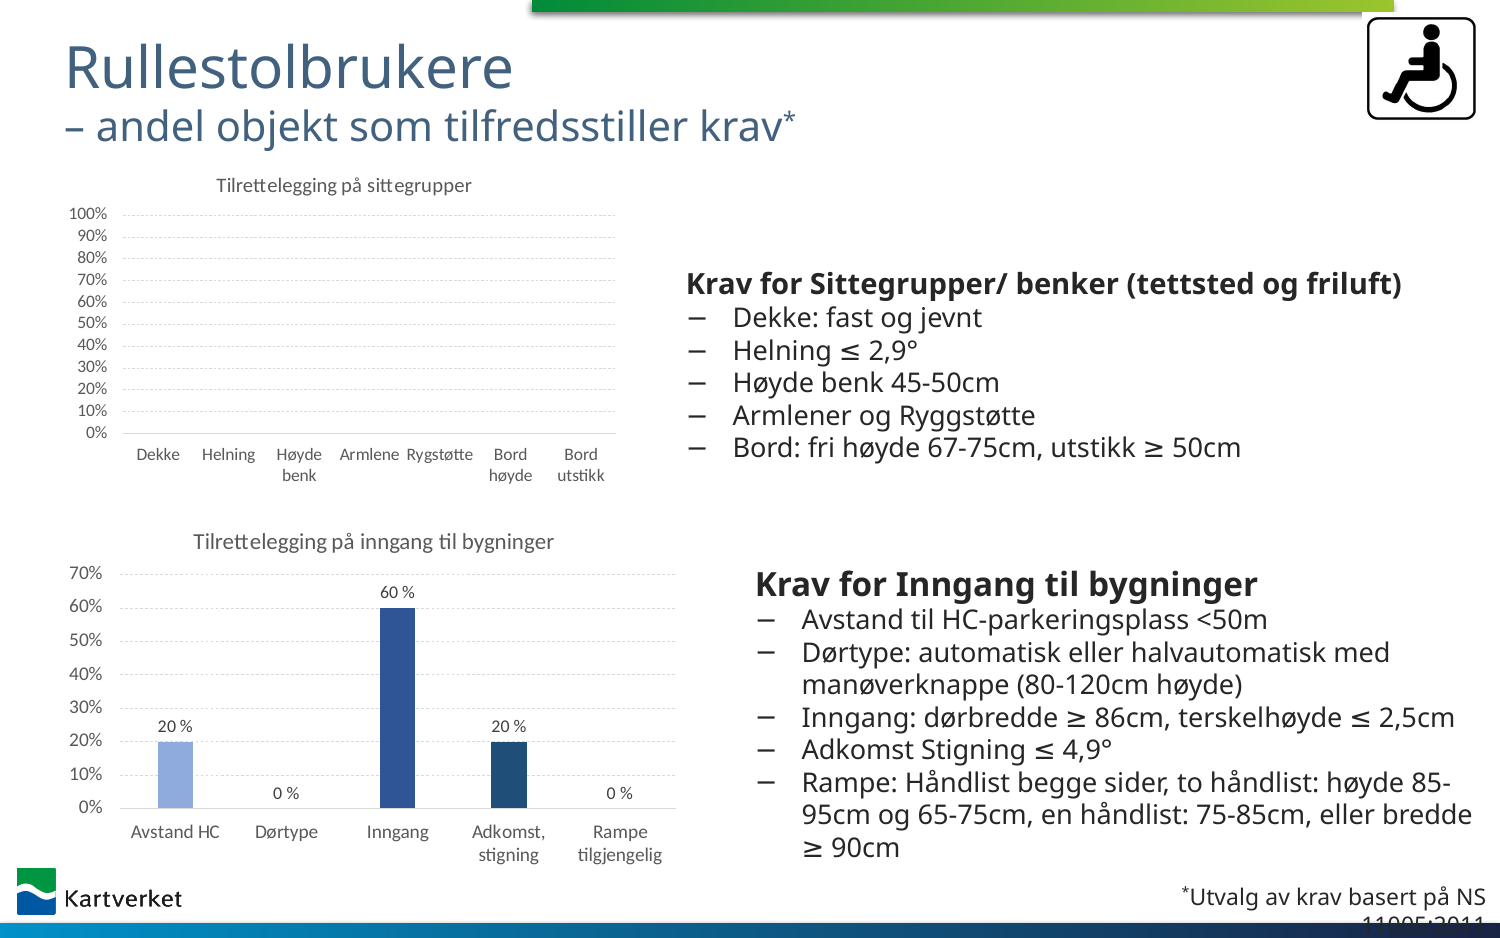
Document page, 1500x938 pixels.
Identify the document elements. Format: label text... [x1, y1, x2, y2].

text_box Rullestolbrukere – andel objekt som tilfredsstiller krav* [49, 25, 1431, 158]
text_box Krav for Inngang til bygninger Avstand til HC-parkeringsplass <50m Dørtype: automatisk eller halvautomatisk med manøverknappe (80-120cm høyde) Inngang: dørbredde ≥ 86cm, terskelhøyde ≤ 2,5cm Adkomst Stigning ≤ 4,9° Rampe: Håndlist begge sider, to håndlist: høyde 85-95cm og 65-75cm, en håndlist: 75-85cm, eller bredde ≥ 90cm [740, 555, 1491, 870]
picture [62, 166, 626, 492]
text_box *Utvalg av krav basert på NS 11005:2011 [1068, 873, 1500, 938]
picture [1362, 12, 1481, 126]
text_box Krav for Sittegrupper/ benker (tettsted og friluft) Dekke: fast og jevnt Helning ≤ 2,9° Høyde benk 45-50cm Armlener og Ryggstøtte Bord: fri høyde 67-75cm, utstikk ≥ 50cm [670, 258, 1418, 471]
picture [62, 520, 687, 874]
